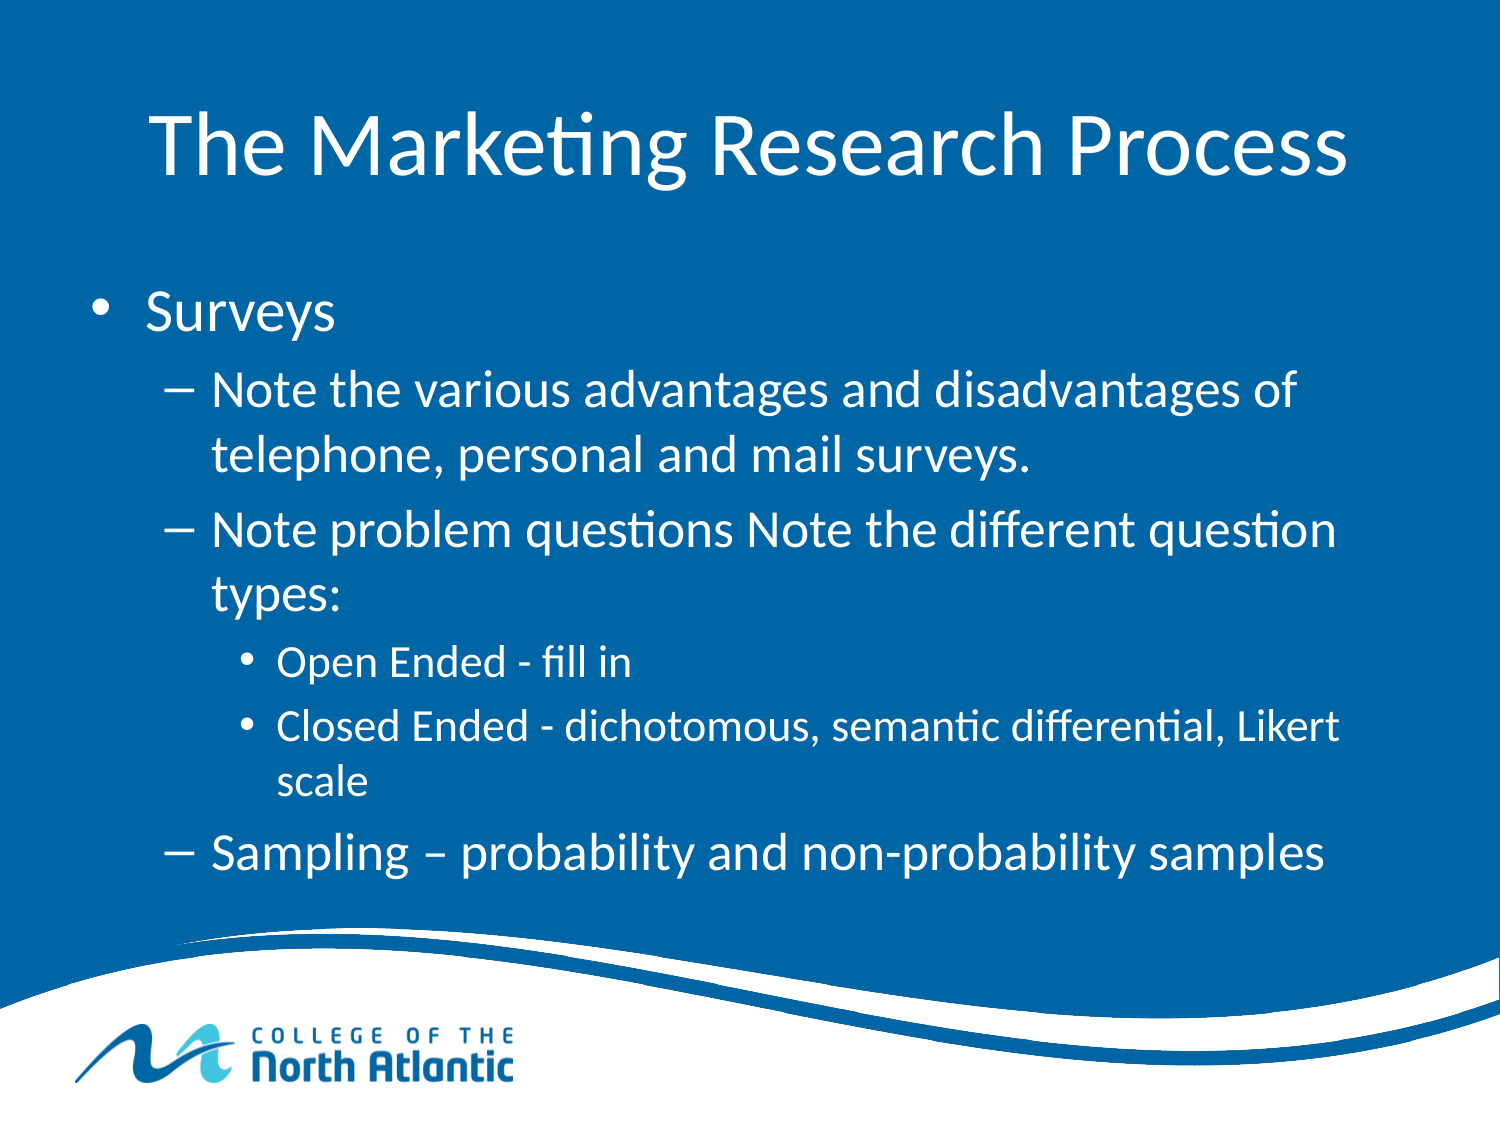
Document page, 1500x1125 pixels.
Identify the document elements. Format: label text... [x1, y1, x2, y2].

list Surveys Note the various advantages and disadvantages of telephone, personal and mail surveys. Note problem questions Note the different question types: Open Ended - fill in Closed Ended - dichotomous, semantic differential, Likert scale Sampling – probability and non-probability samples [75, 262, 1425, 900]
picture [0, 928, 1500, 1125]
title The Marketing Research Process [75, 45, 1425, 233]
